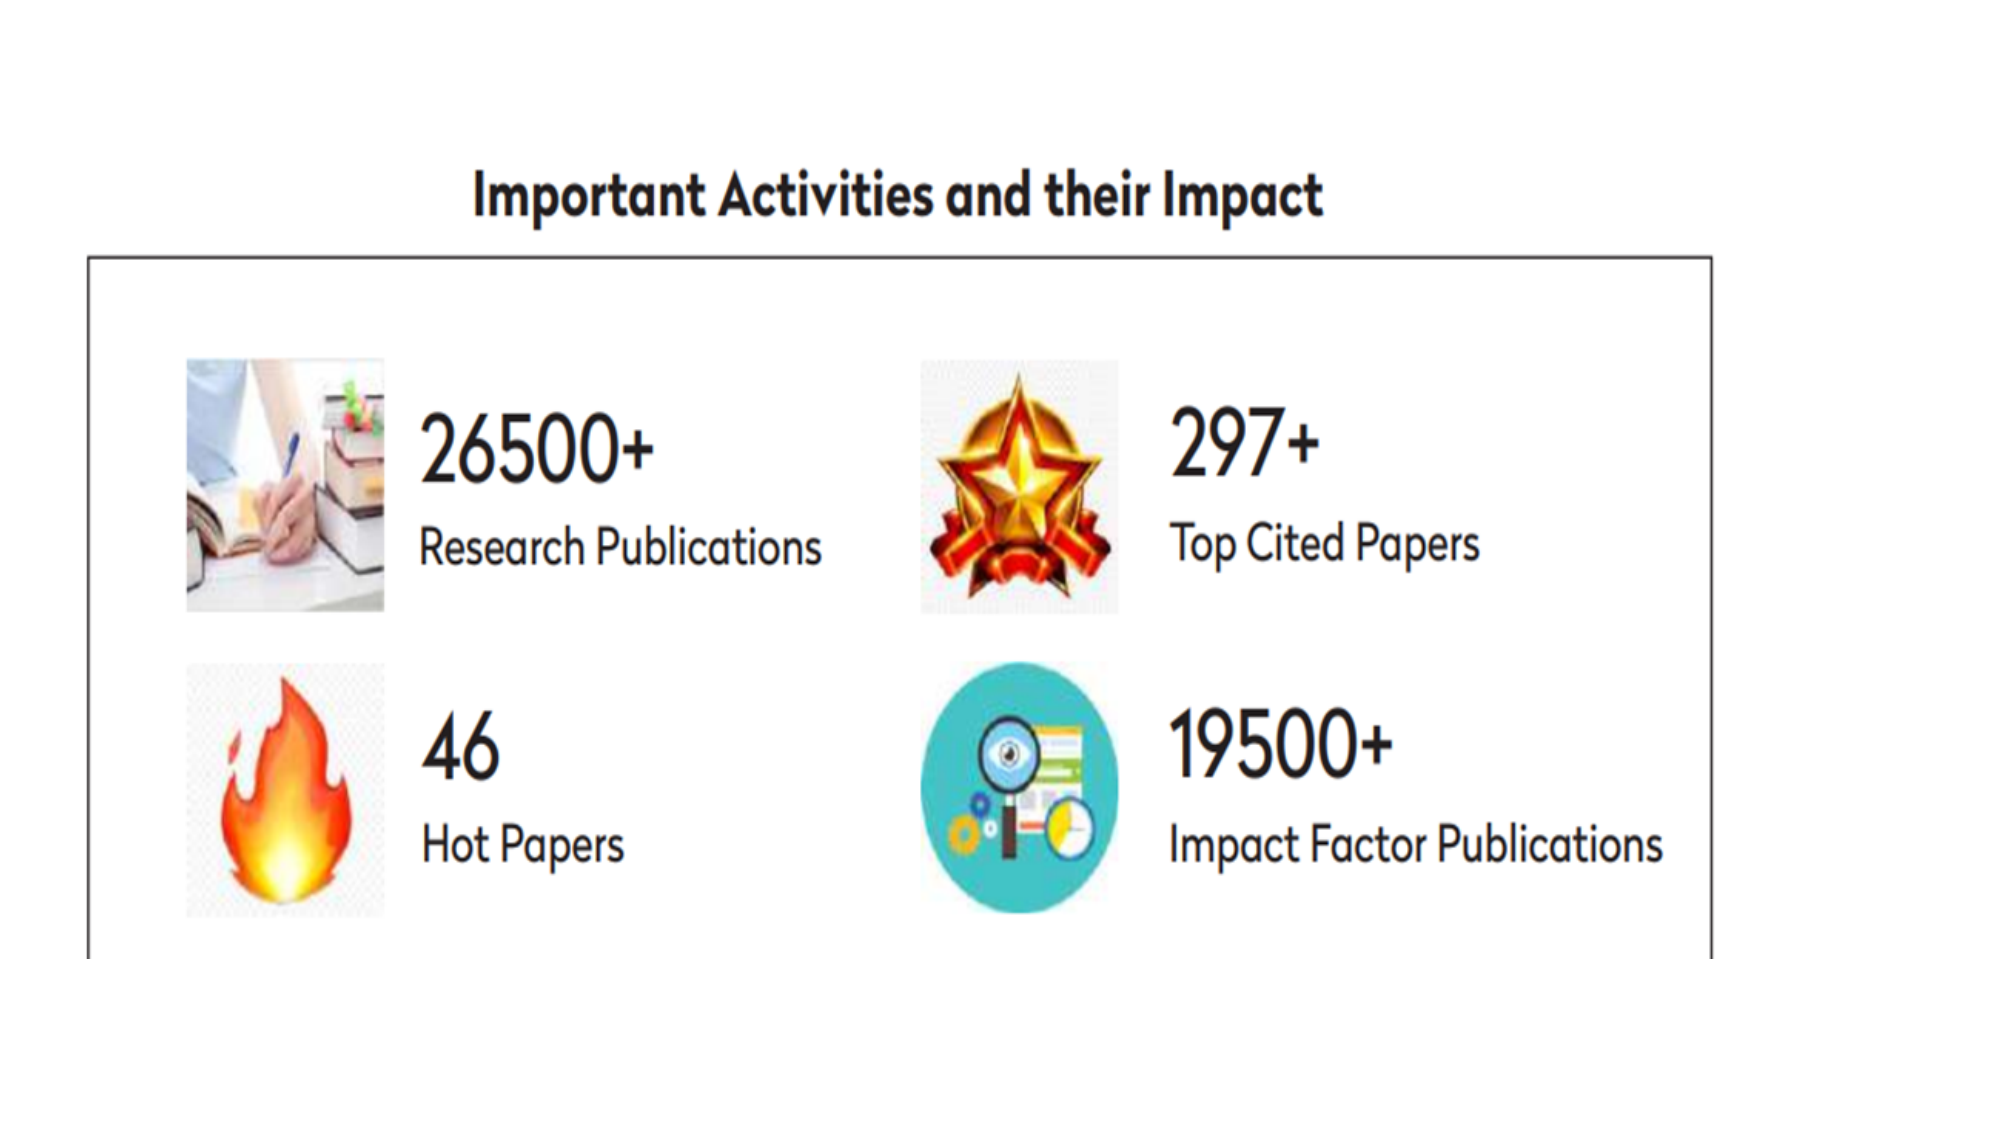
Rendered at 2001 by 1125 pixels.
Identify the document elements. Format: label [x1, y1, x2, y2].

picture [44, 152, 1819, 959]
